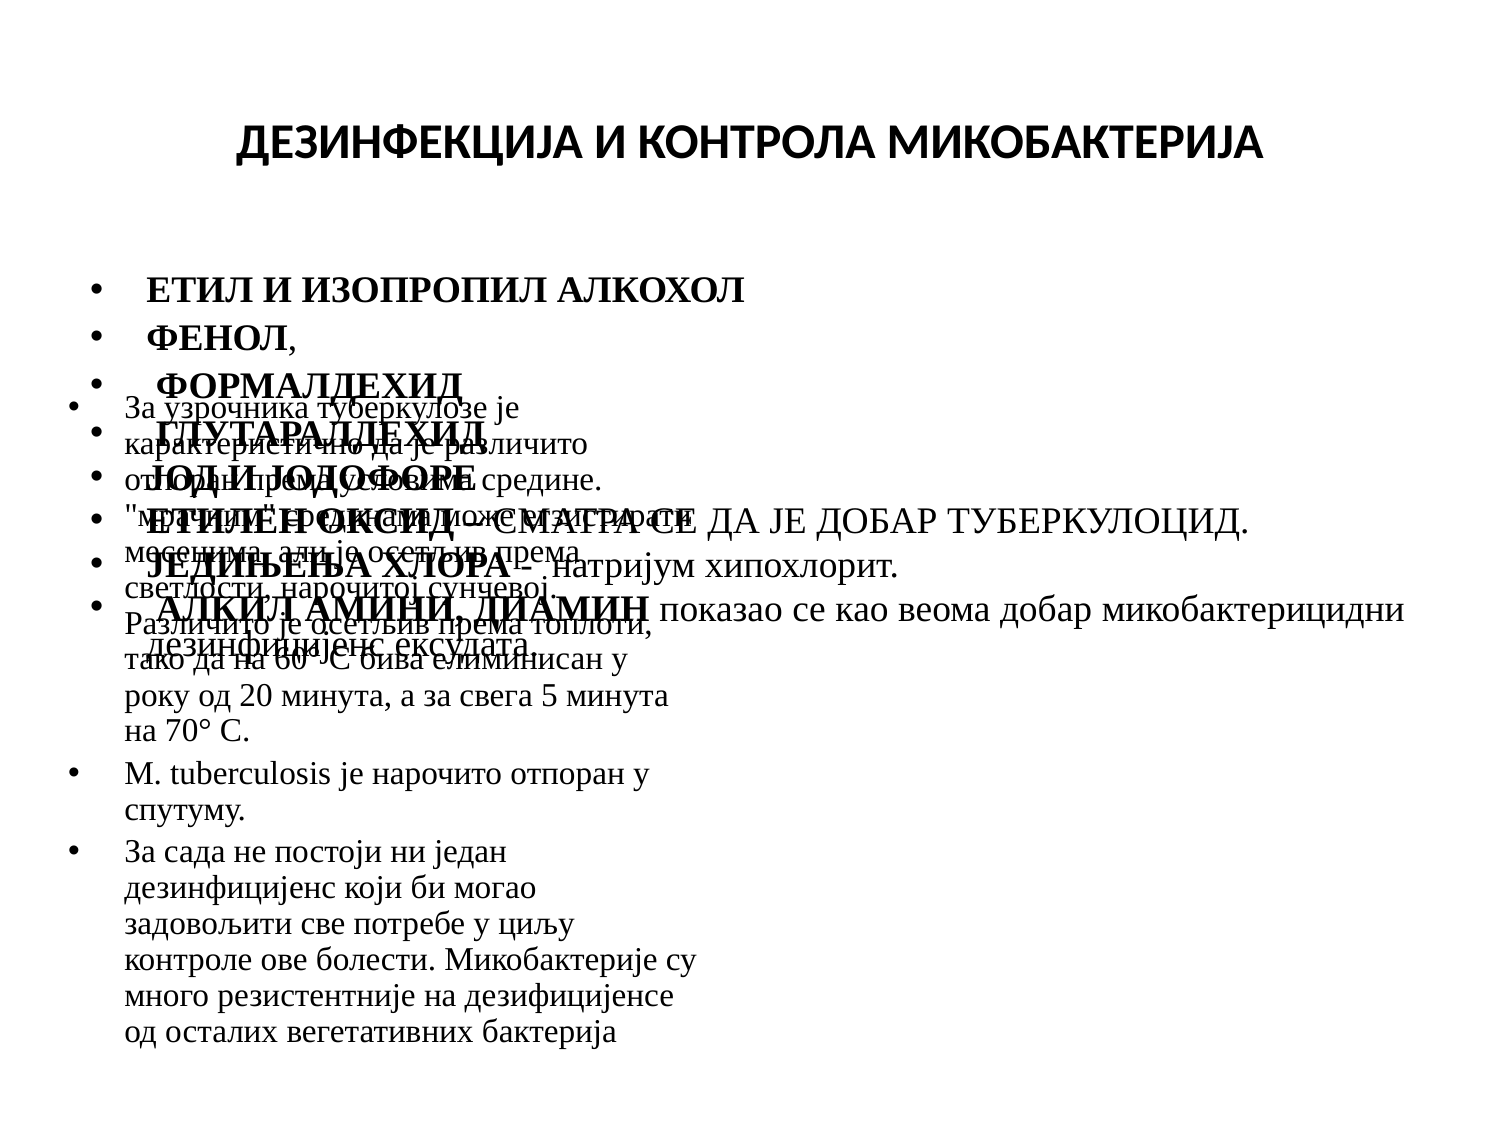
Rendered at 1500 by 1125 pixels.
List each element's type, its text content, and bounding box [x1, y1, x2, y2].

subtitle За узрочника туберкулозе је карактеристично да је различито отпоран према условима средине. "мрачним" срединама може егзистирати месецима, али је осетљив према светлости, нарочитој сунчевој. Различито је осетљив према топлоти, тако да на 60° С бива елиминисан у року од 20 минута, а за свега 5 минута на 70° С. M. tuberculosis је нарочито отпоран у спутуму. За сада не постоји ни један дезинфицијенс који би могао задовољити све потребе у циљу контроле ове болести. Микобактерије су много резистентније на дезифицијенсе од осталих вегетативних бактерија [53, 382, 716, 1125]
list ЕТИЛ И ИЗОПРОПИЛ АЛКОХОЛ ФЕНОЛ, ФОРМАЛДЕХИД ГЛУТАРАЛДЕХИД ЈОД И ЈОДОФОРЕ ЕТИЛЕН ОКСИД – СМАТРА СЕ ДА ЈЕ ДОБАР ТУБЕРКУЛОЦИД. ЈЕДИЊЕЊА ХЛОРА - натријум хипохлорит. АЛКИЛ АМИНИ, ДИАМИН показао се као веома добар микобактерицидни дезинфицијенс ексудата. [75, 262, 1425, 1005]
title ДЕЗИНФЕКЦИЈА И КОНТРОЛА МИКОБАКТЕРИЈА [75, 45, 1425, 233]
